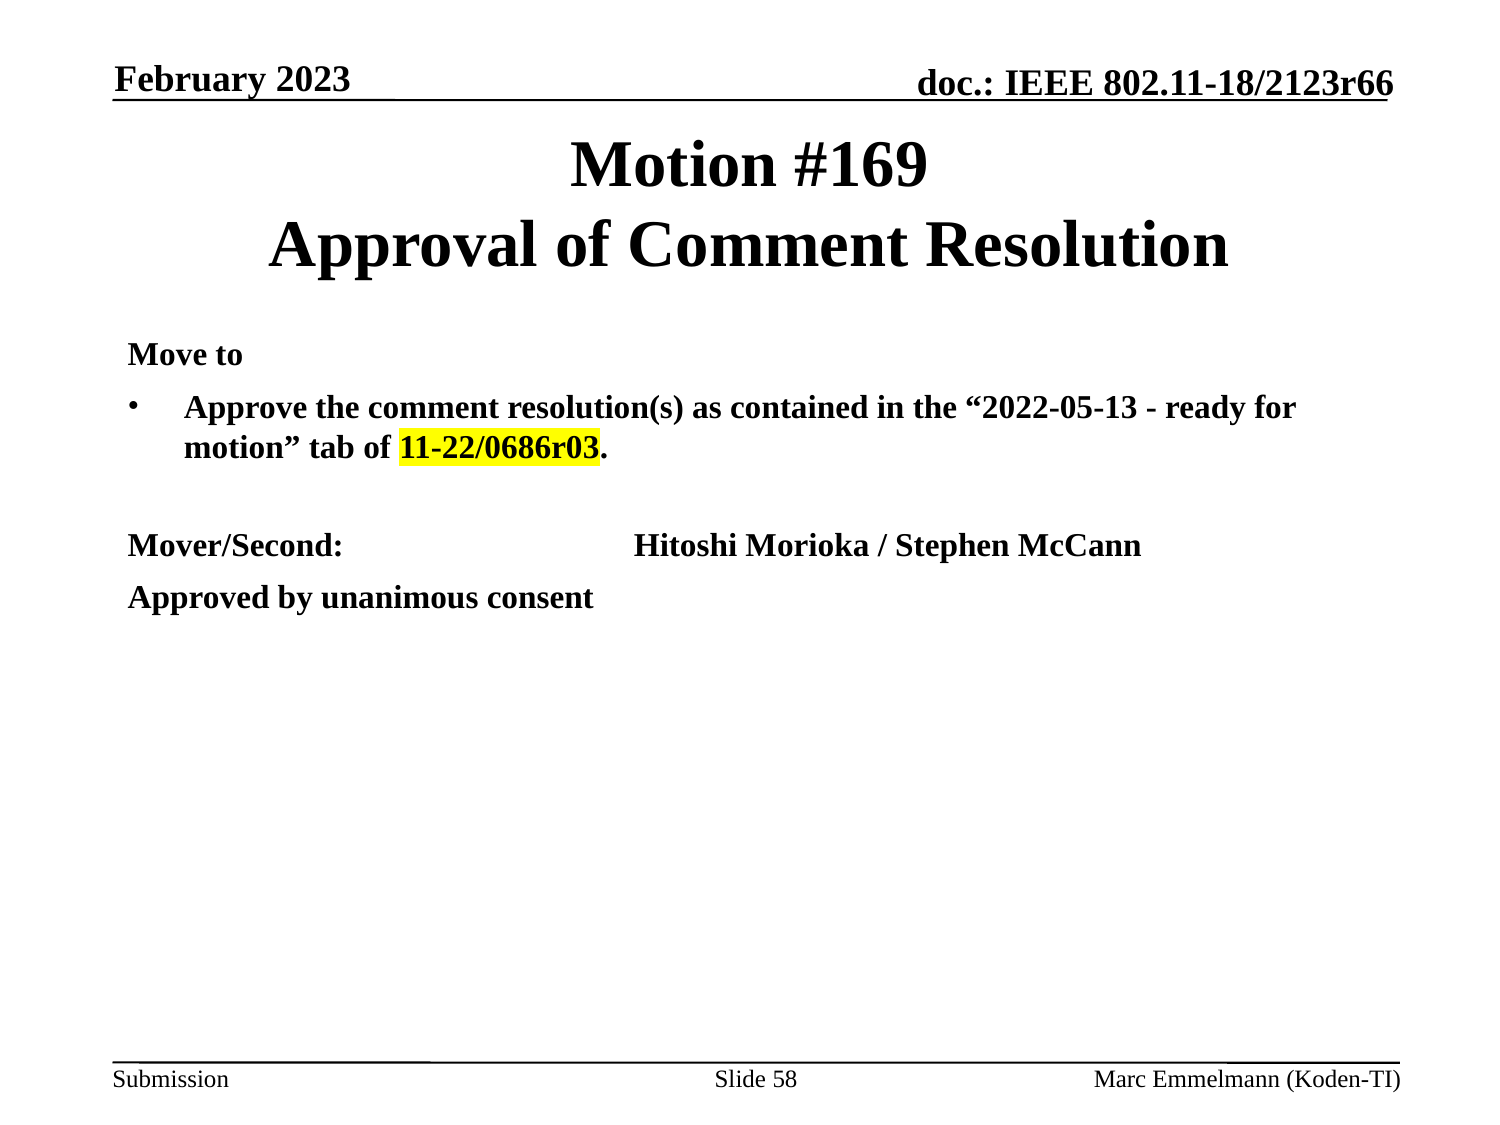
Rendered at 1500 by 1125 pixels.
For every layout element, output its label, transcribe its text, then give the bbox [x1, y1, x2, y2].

title Motion #169 Approval of Comment Resolution [112, 112, 1388, 288]
slide_number Slide 58 [712, 1061, 800, 1123]
footer Marc Emmelmann (Koden-TI) [878, 1061, 1402, 1093]
list Move to Approve the comment resolution(s) as contained in the “2022-05-13 - ready for motion” tab of 11-22/0686r03. Mover/Second: Hitoshi Morioka / Stephen McCann Approved by unanimous consent [112, 324, 1388, 1000]
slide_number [114, 54, 423, 100]
